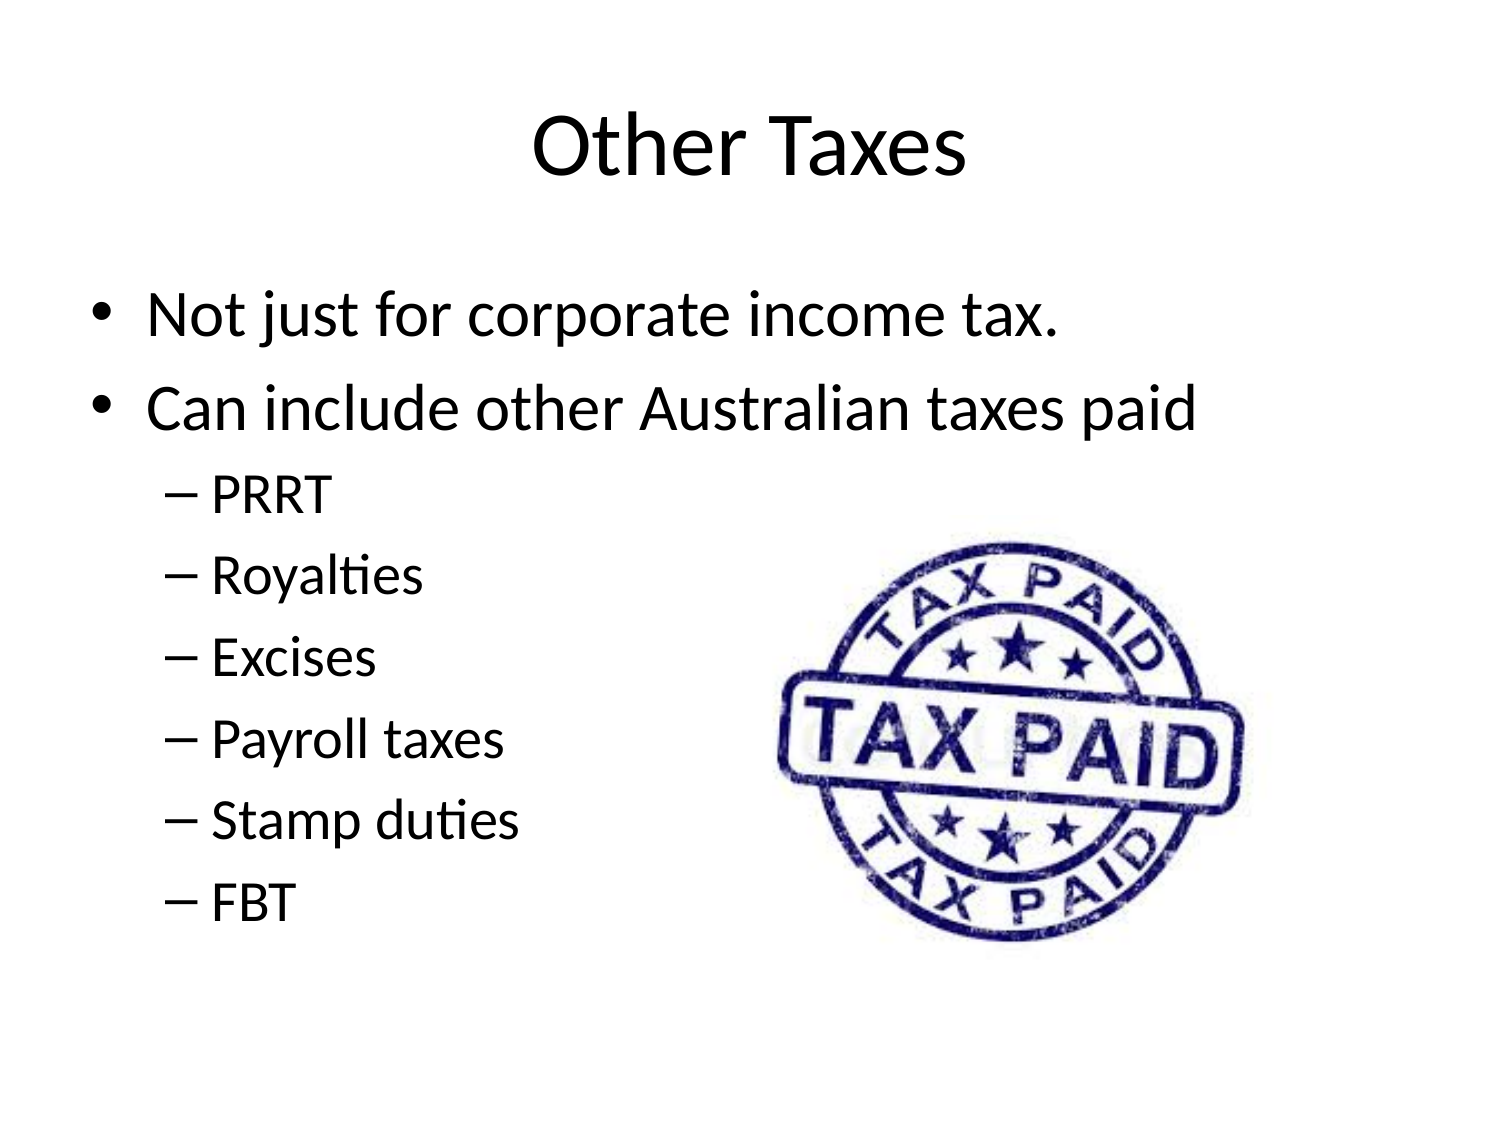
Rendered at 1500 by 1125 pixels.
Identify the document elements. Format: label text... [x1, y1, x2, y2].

picture [737, 514, 1285, 971]
title Other Taxes [75, 45, 1425, 233]
list Not just for corporate income tax. Can include other Australian taxes paid PRRT Royalties Excises Payroll taxes Stamp duties FBT [75, 262, 1425, 1005]
